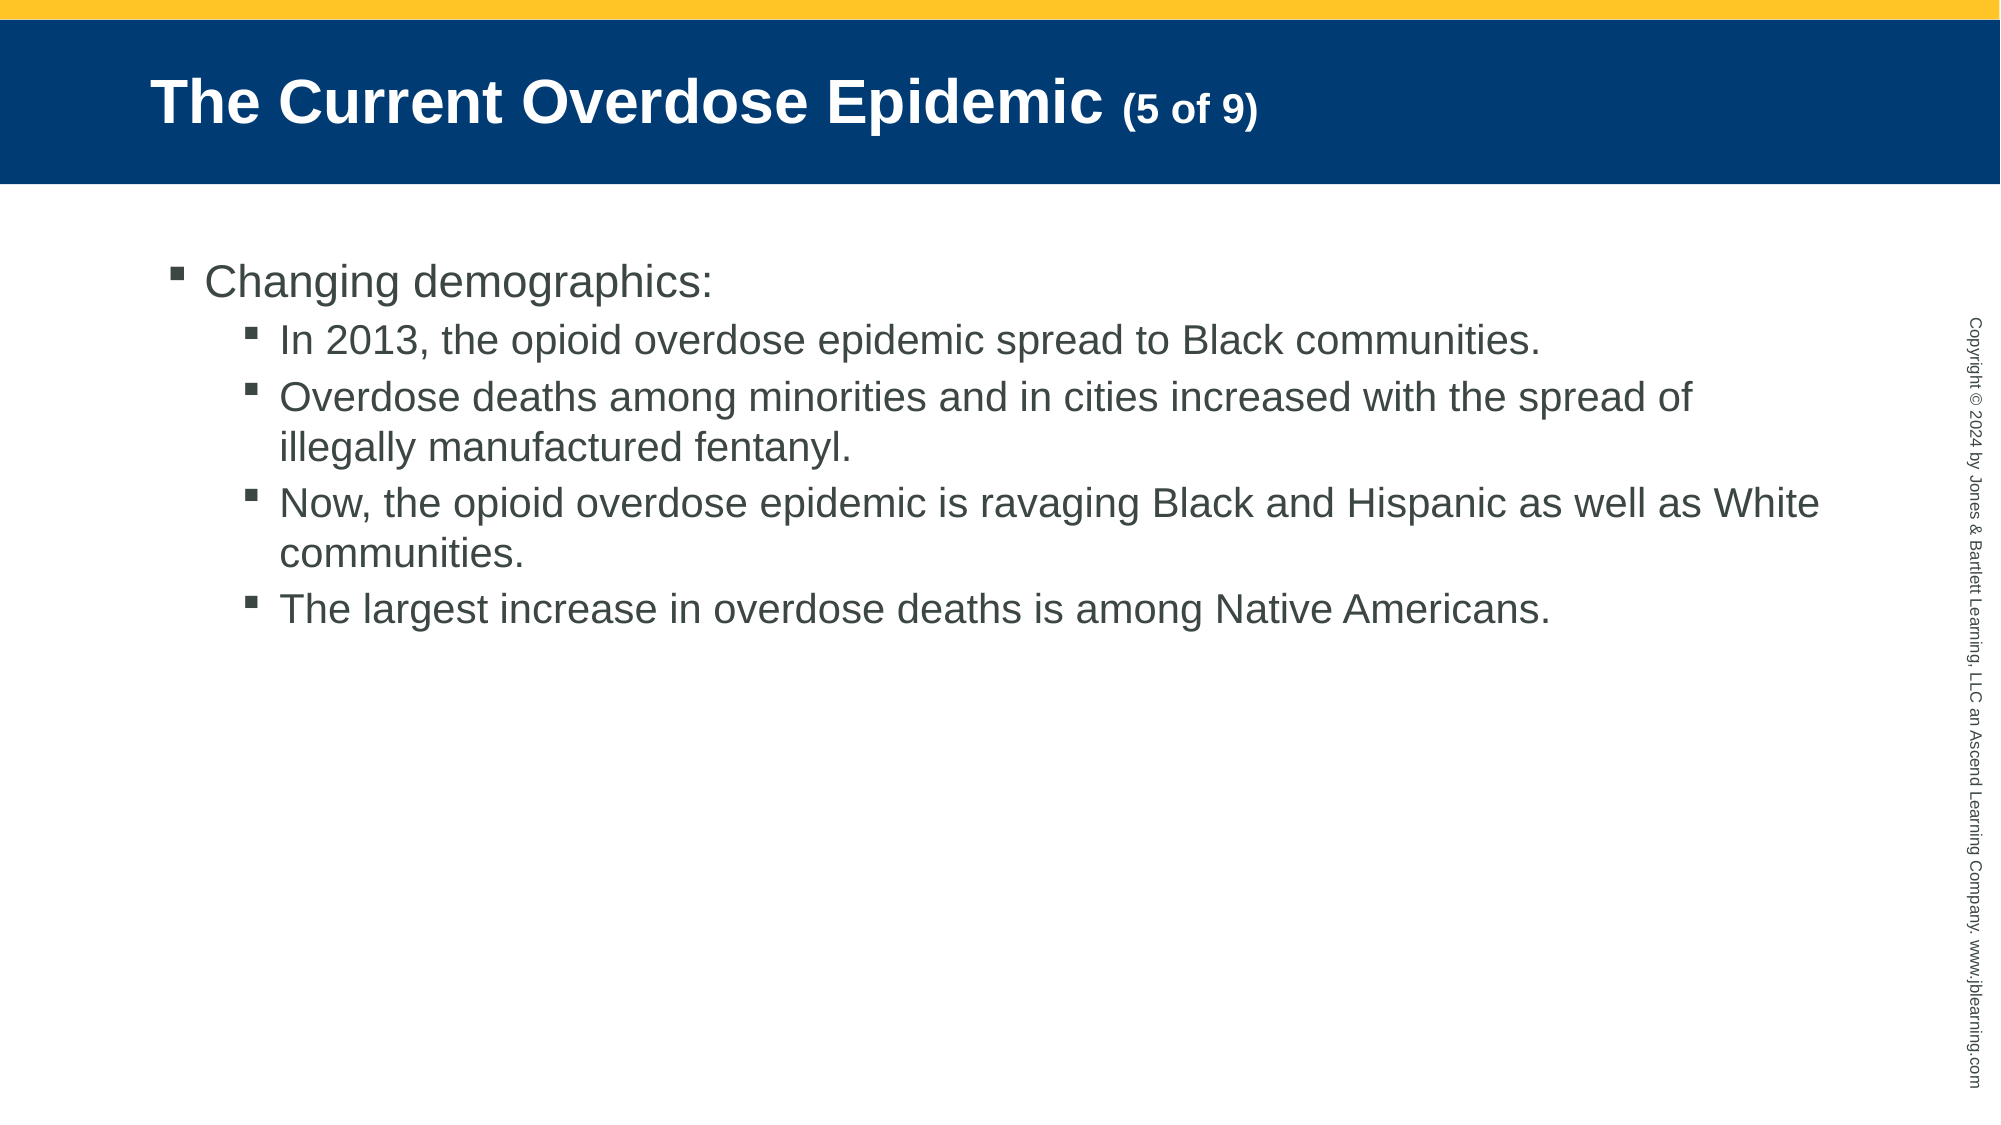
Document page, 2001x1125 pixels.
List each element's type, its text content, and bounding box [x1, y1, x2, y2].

list Changing demographics: In 2013, the opioid overdose epidemic spread to Black communities. Overdose deaths among minorities and in cities increased with the spread of illegally manufactured fentanyl. Now, the opioid overdose epidemic is ravaging Black and Hispanic as well as White communities. The largest increase in overdose deaths is among Native Americans. [151, 244, 1840, 1016]
title The Current Overdose Epidemic (5 of 9) [0, 19, 2000, 185]
